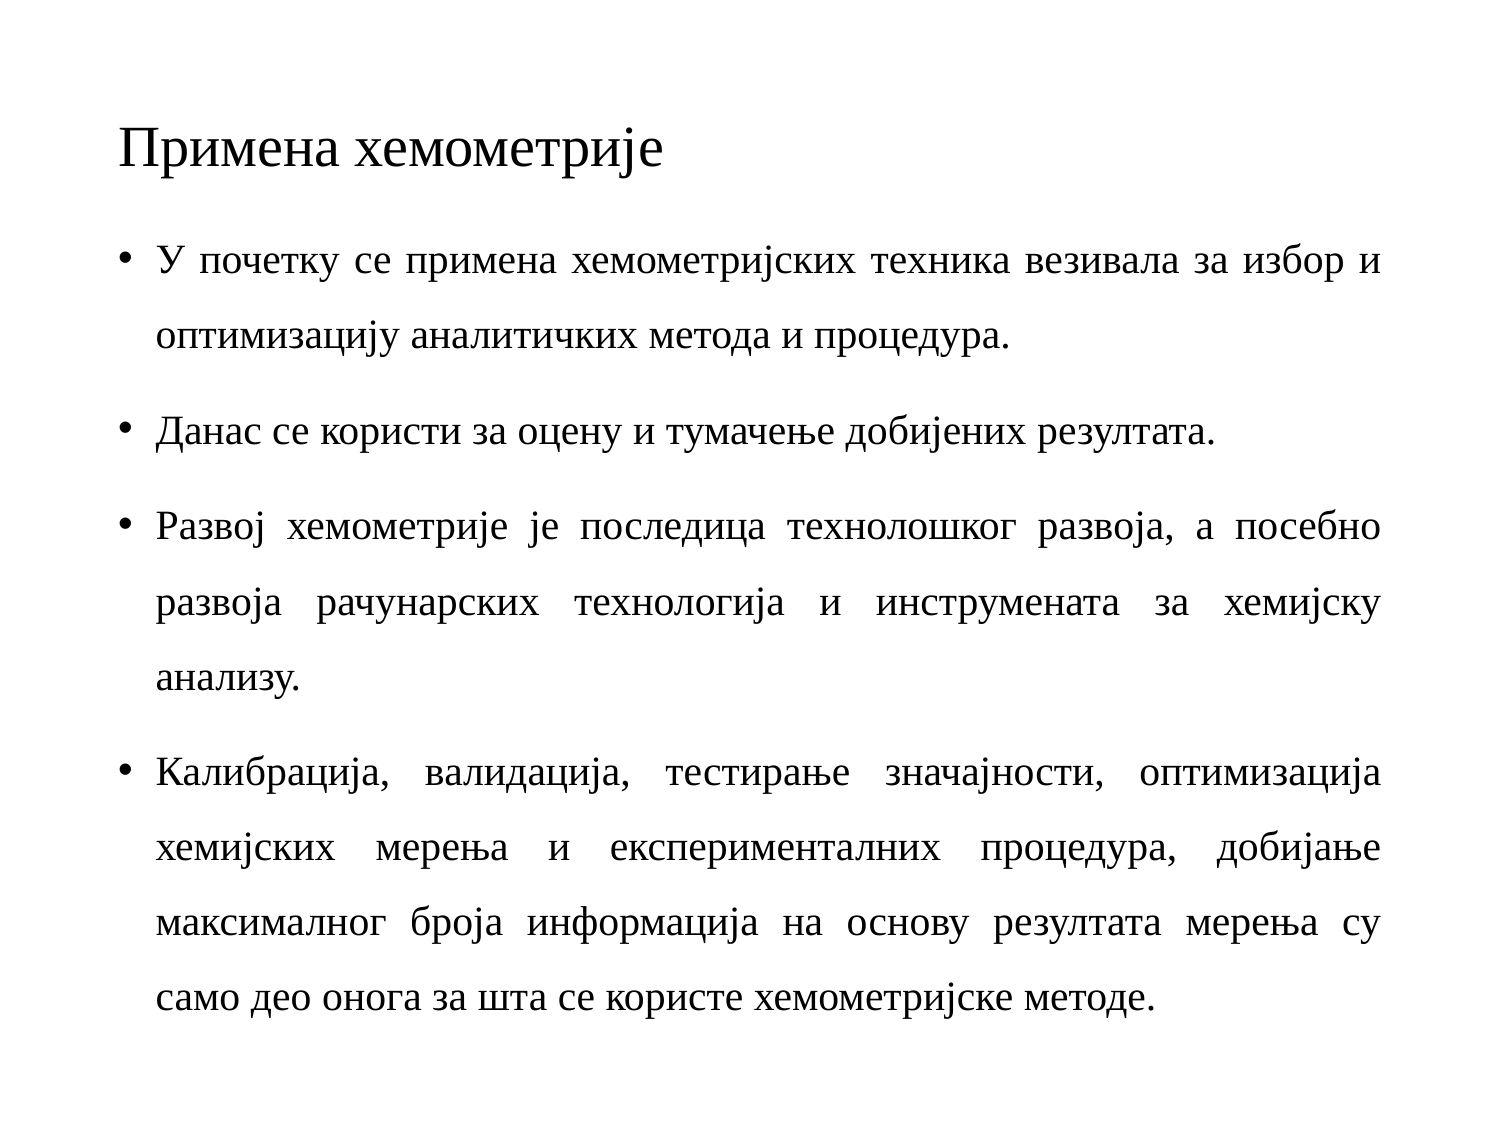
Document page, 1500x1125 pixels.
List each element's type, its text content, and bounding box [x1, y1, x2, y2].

list У почетку се примена хемометријских техника везивала за избор и оптимизацију аналитичких метода и процедура. Данас се користи за оцену и тумачење добијених резултата. Развој хемометрије је последица технолошког развоја, а посебно развоја рачунарских технологија и инструмената за хемијску анализу. Калибрација, валидација, тестирање значајности, оптимизација хемијских мерења и експерименталних процедура, добијање максималног броја информација на основу резултата мерења су само део онога за шта се користе хемометријске методе. [103, 199, 1397, 1014]
title Примена хемометрије [103, 59, 1397, 199]
